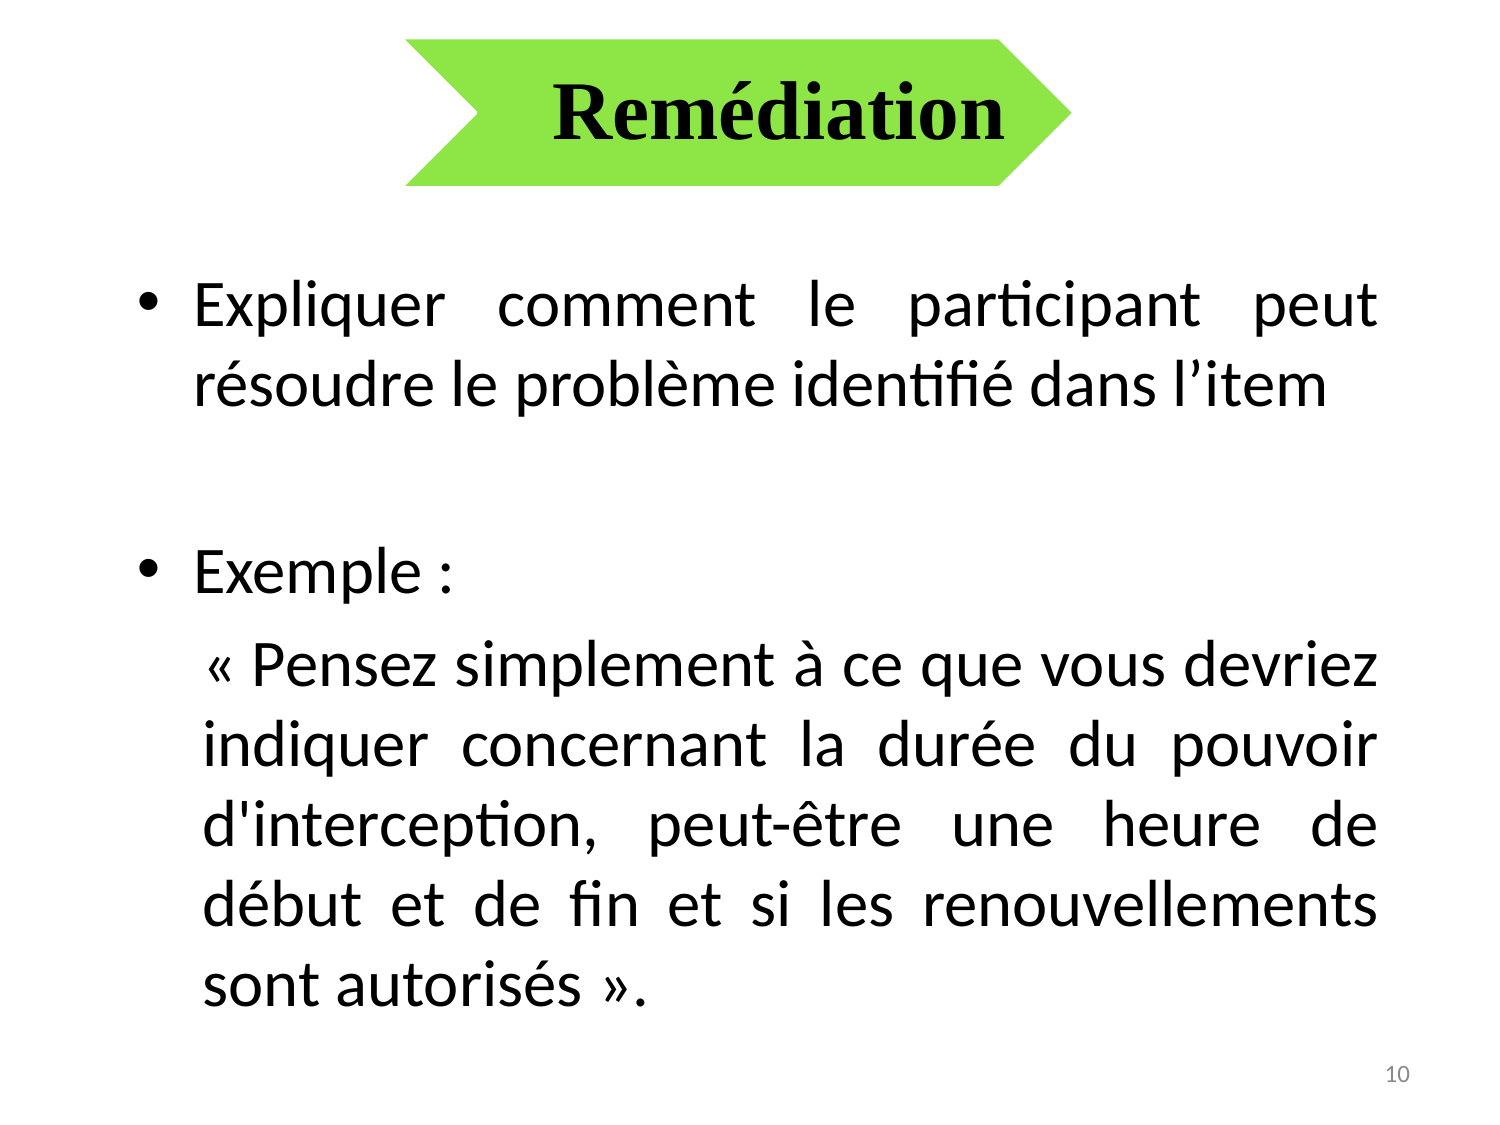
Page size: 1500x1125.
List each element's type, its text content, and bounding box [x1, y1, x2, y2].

text_box Expliquer comment le participant peut résoudre le problème identifié dans l’item Exemple : « Pensez simplement à ce que vous devriez indiquer concernant la durée du pouvoir d'interception, peut-être une heure de début et de fin et si les renouvellements sont autorisés ». [122, 252, 1394, 1077]
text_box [399, 36, 1076, 189]
slide_number 10 [1074, 1042, 1425, 1103]
